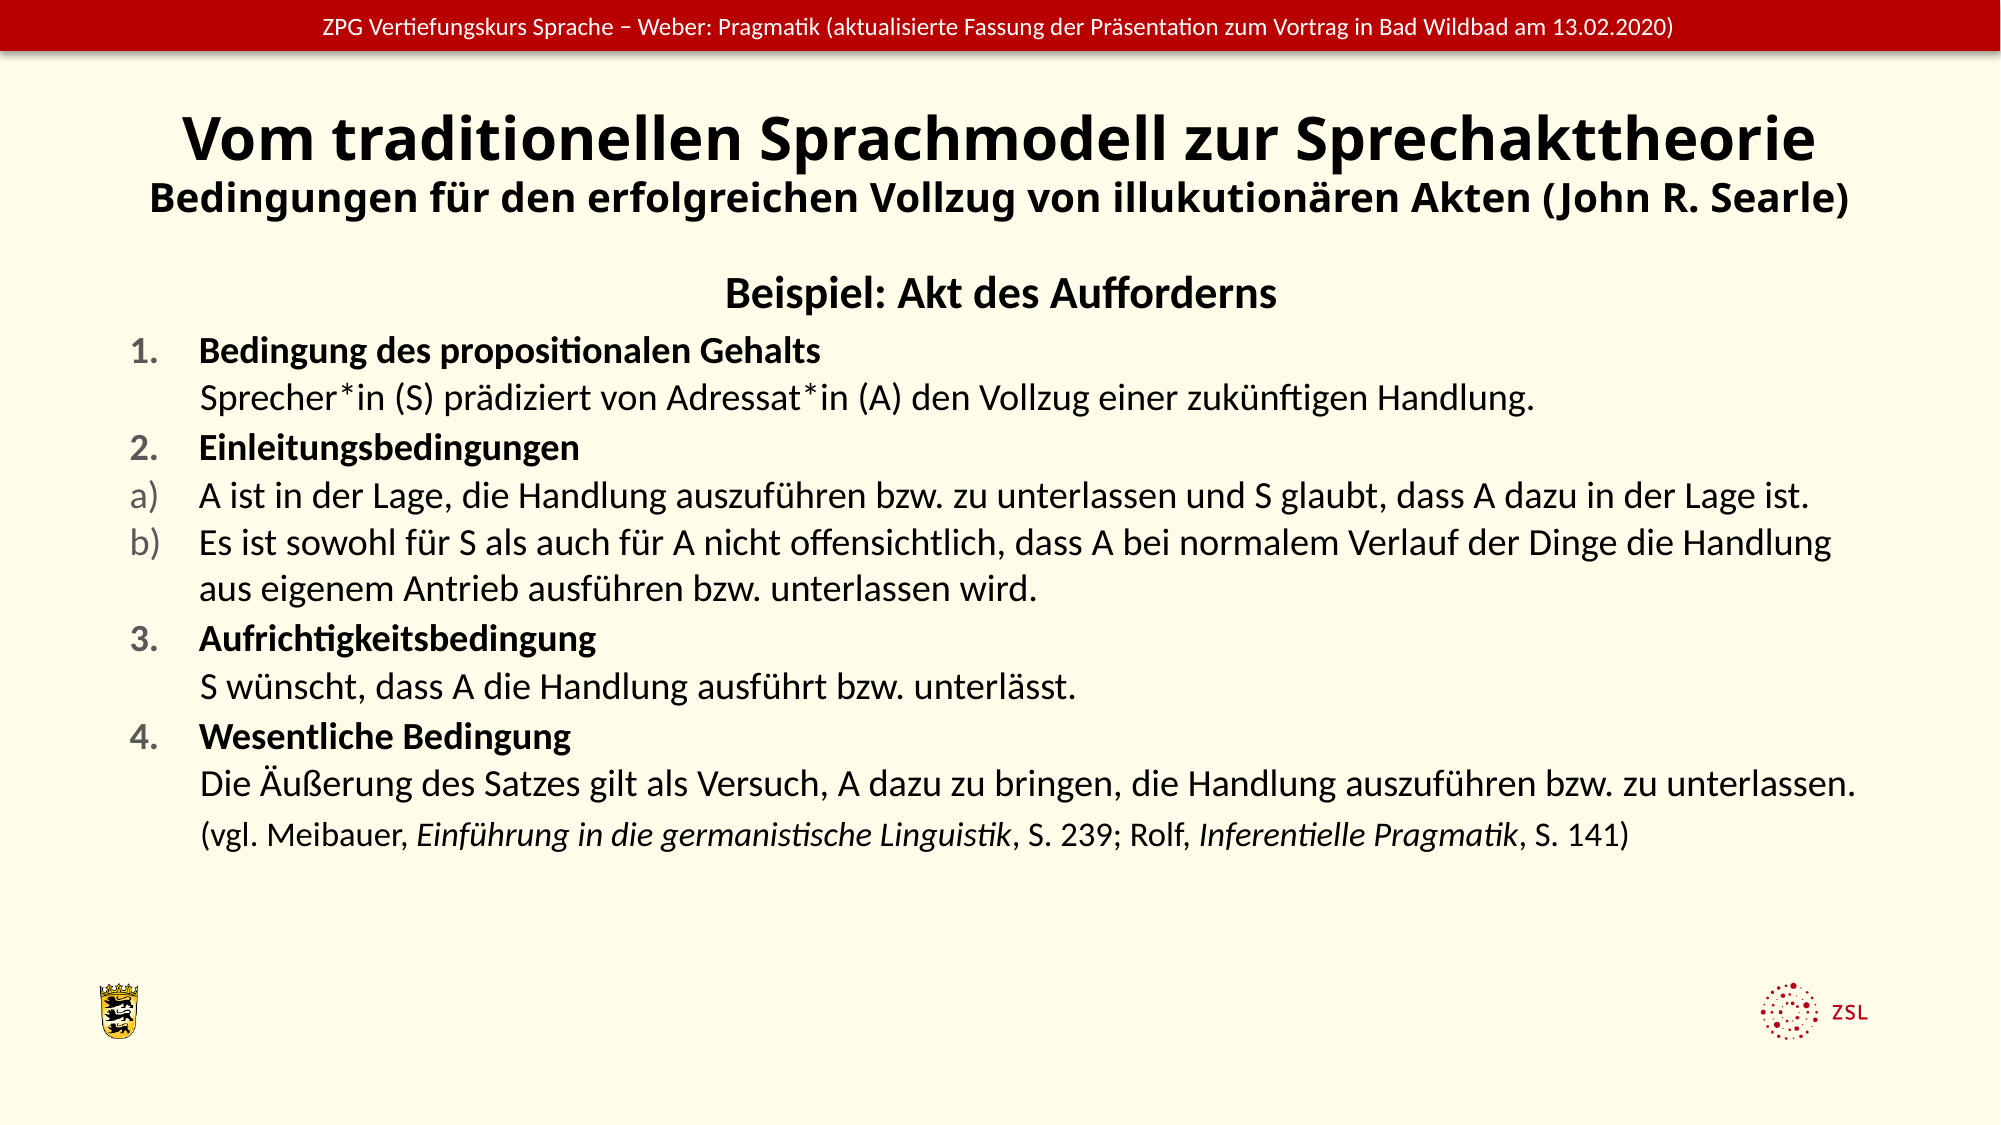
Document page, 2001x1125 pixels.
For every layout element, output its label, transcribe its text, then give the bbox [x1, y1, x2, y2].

picture [1746, 968, 1882, 1054]
picture [98, 981, 140, 1041]
list Beispiel: Akt des Aufforderns Bedingung des propositionalen Gehalts Sprecher*in (S) prädiziert von Adressat*in (A) den Vollzug einer zukünftigen Handlung. Einleitungsbedingungen A ist in der Lage, die Handlung auszuführen bzw. zu unterlassen und S glaubt, dass A dazu in der Lage ist. Es ist sowohl für S als auch für A nicht offensichtlich, dass A bei normalem Verlauf der Dinge die Handlung aus eigenem Antrieb ausführen bzw. unterlassen wird. Aufrichtigkeitsbedingung S wünscht, dass A die Handlung ausführt bzw. unterlässt. Wesentliche Bedingung Die Äußerung des Satzes gilt als Versuch, A dazu zu bringen, die Handlung auszuführen bzw. zu unterlassen. (vgl. Meibauer, Einführung in die germanistische Linguistik, S. 239; Rolf, Inferentielle Pragmatik, S. 141) [98, 255, 1899, 953]
title Vom traditionellen Sprachmodell zur Sprechakttheorie Bedingungen für den erfolgreichen Vollzug von illukutionären Akten (John R. Searle) [99, 73, 1900, 248]
